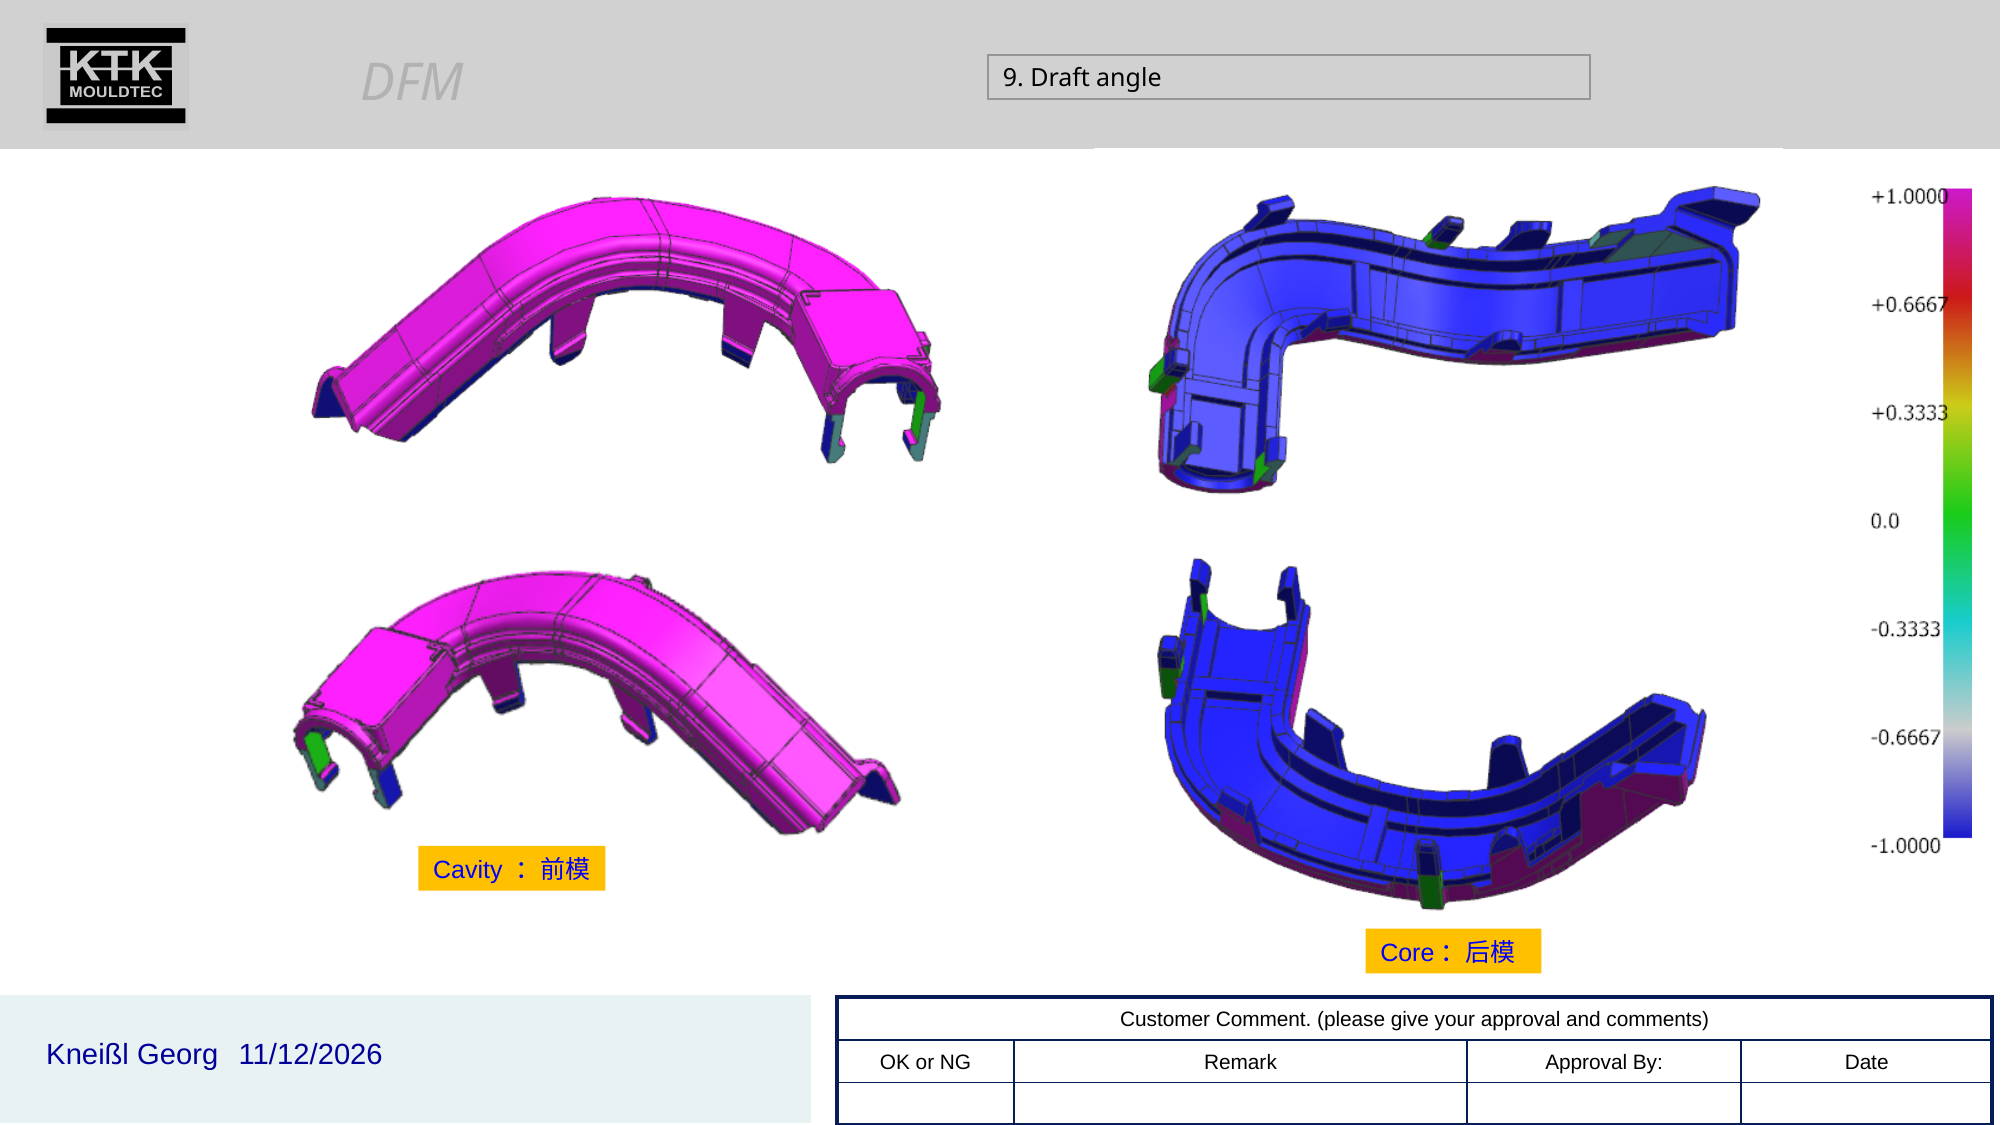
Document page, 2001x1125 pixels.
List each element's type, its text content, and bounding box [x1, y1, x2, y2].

picture [1094, 148, 1783, 517]
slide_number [188, 1027, 433, 1106]
picture [1837, 160, 1973, 873]
picture [1117, 538, 1736, 929]
picture [243, 550, 947, 882]
picture [279, 172, 962, 508]
text_box 9. Draft angle [988, 54, 1591, 100]
text_box Core：后模 [1365, 938, 1542, 974]
